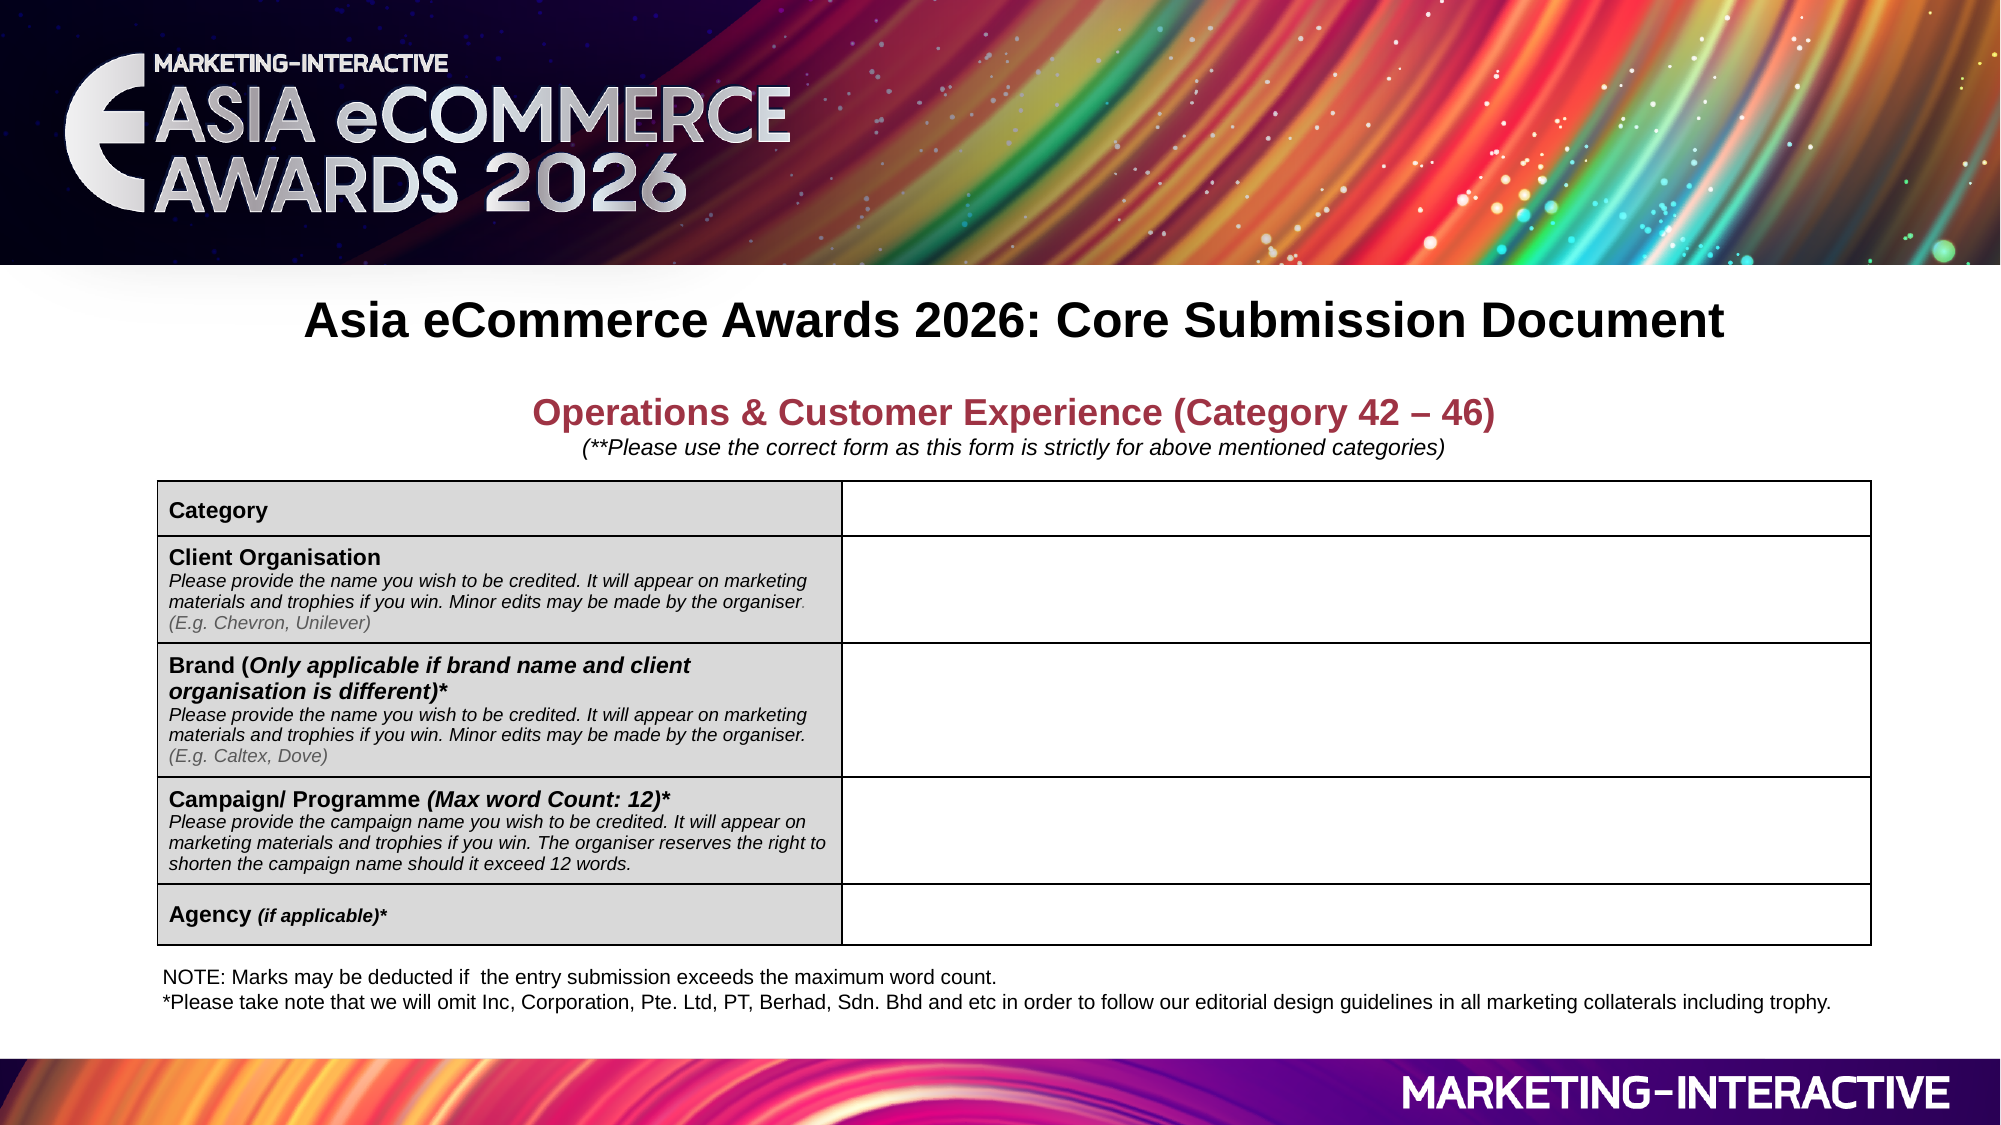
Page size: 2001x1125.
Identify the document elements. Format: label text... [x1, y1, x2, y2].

table_cell Client Organisation Please provide the name you wish to be credited. It will appear on marketing materials and trophies if you win. Minor edits may be made by the organiser. (E.g. Chevron, Unilever) [158, 537, 841, 642]
table_cell Brand (Only applicable if brand name and client organisation is different)* Please provide the name you wish to be credited. It will appear on marketing materials and trophies if you win. Minor edits may be made by the organiser. (E.g. Caltex, Dove) [158, 644, 841, 776]
table_cell [843, 644, 1870, 776]
table_header Category [158, 482, 841, 535]
text_box NOTE: Marks may be deducted if the entry submission exceeds the maximum word count. *Please take note that we will omit Inc, Corporation, Pte. Ltd, PT, Berhad, Sdn. Bhd and etc in order to follow our editorial design guidelines in all marketing collaterals including trophy. [147, 956, 1882, 1022]
table_cell Agency (if applicable)* [158, 885, 841, 944]
text_box Asia eCommerce Awards 2026: Core Submission Document Operations & Customer Experience (Category 42 – 46) (**Please use the correct form as this form is strictly for above mentioned categories) [157, 280, 1872, 468]
table_cell [843, 885, 1870, 944]
table_header [843, 482, 1870, 535]
table_cell Campaign/ Programme (Max word Count: 12)* Please provide the campaign name you wish to be credited. It will appear on marketing materials and trophies if you win. The organiser reserves the right to shorten the campaign name should it exceed 12 words. [158, 778, 841, 883]
picture [0, 0, 2001, 1125]
table_cell [843, 537, 1870, 642]
table_cell [843, 778, 1870, 883]
